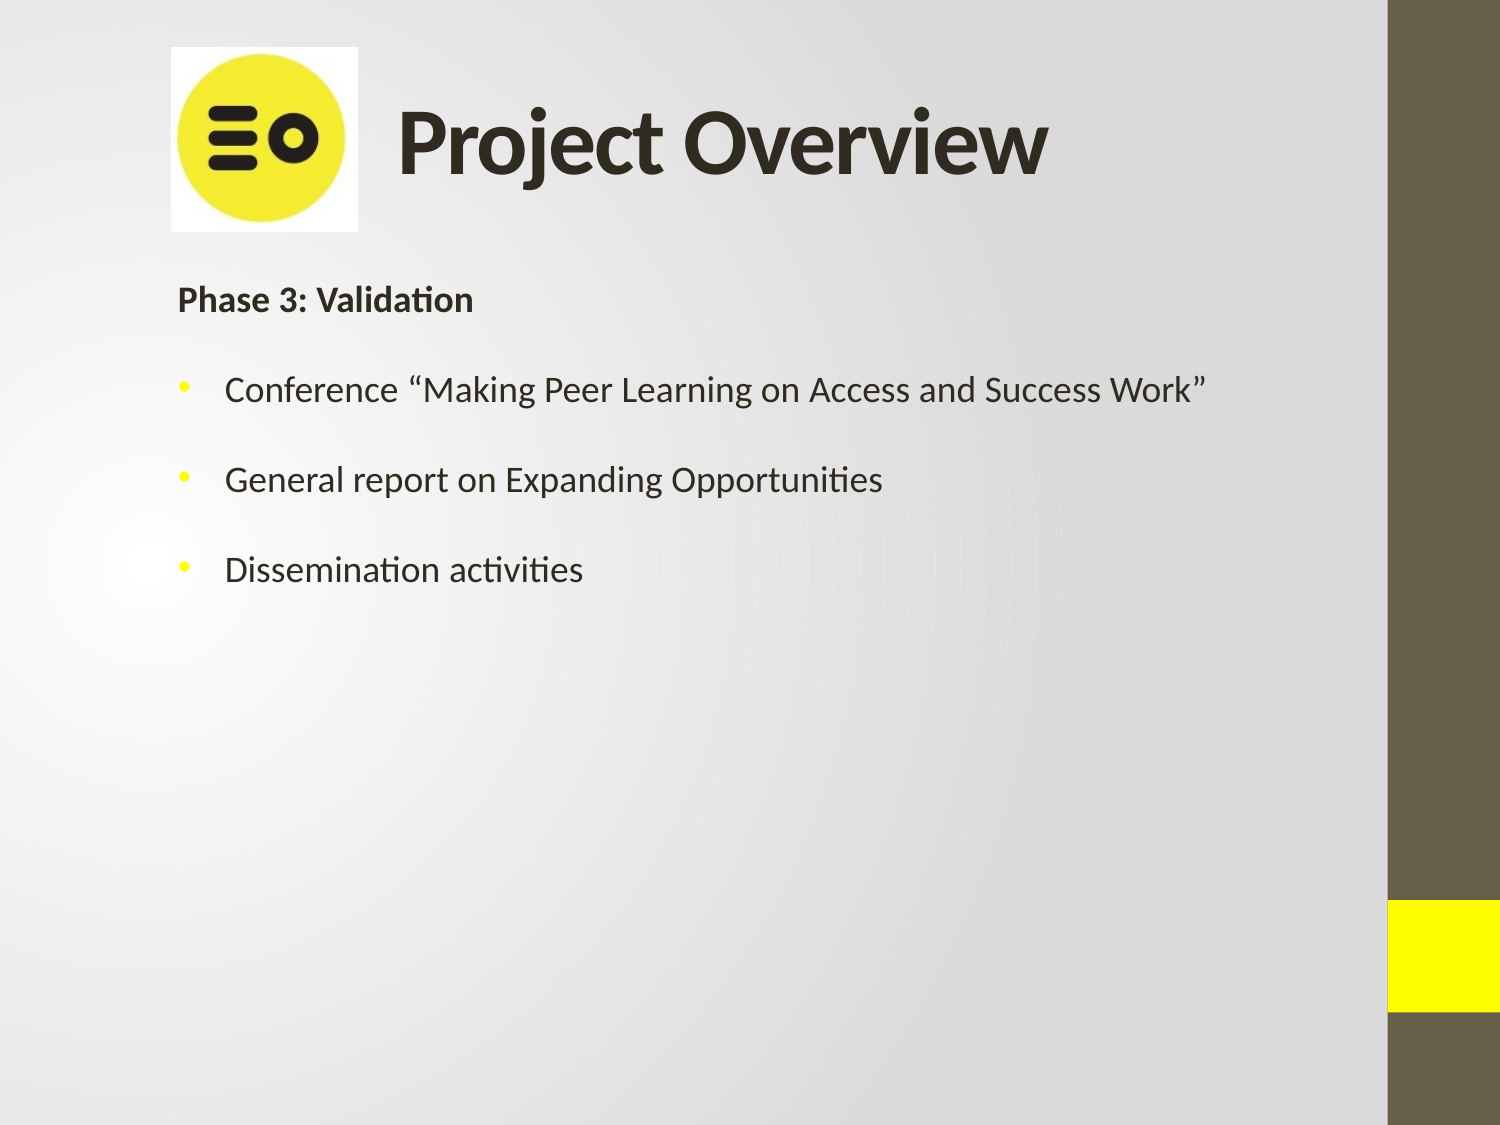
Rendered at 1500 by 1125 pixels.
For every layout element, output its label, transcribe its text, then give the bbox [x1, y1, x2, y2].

title Project Overview [382, 42, 1388, 231]
text_box Phase 3: Validation Conference “Making Peer Learning on Access and Success Work” General report on Expanding Opportunities Dissemination activities [163, 267, 1224, 642]
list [170, 46, 359, 233]
